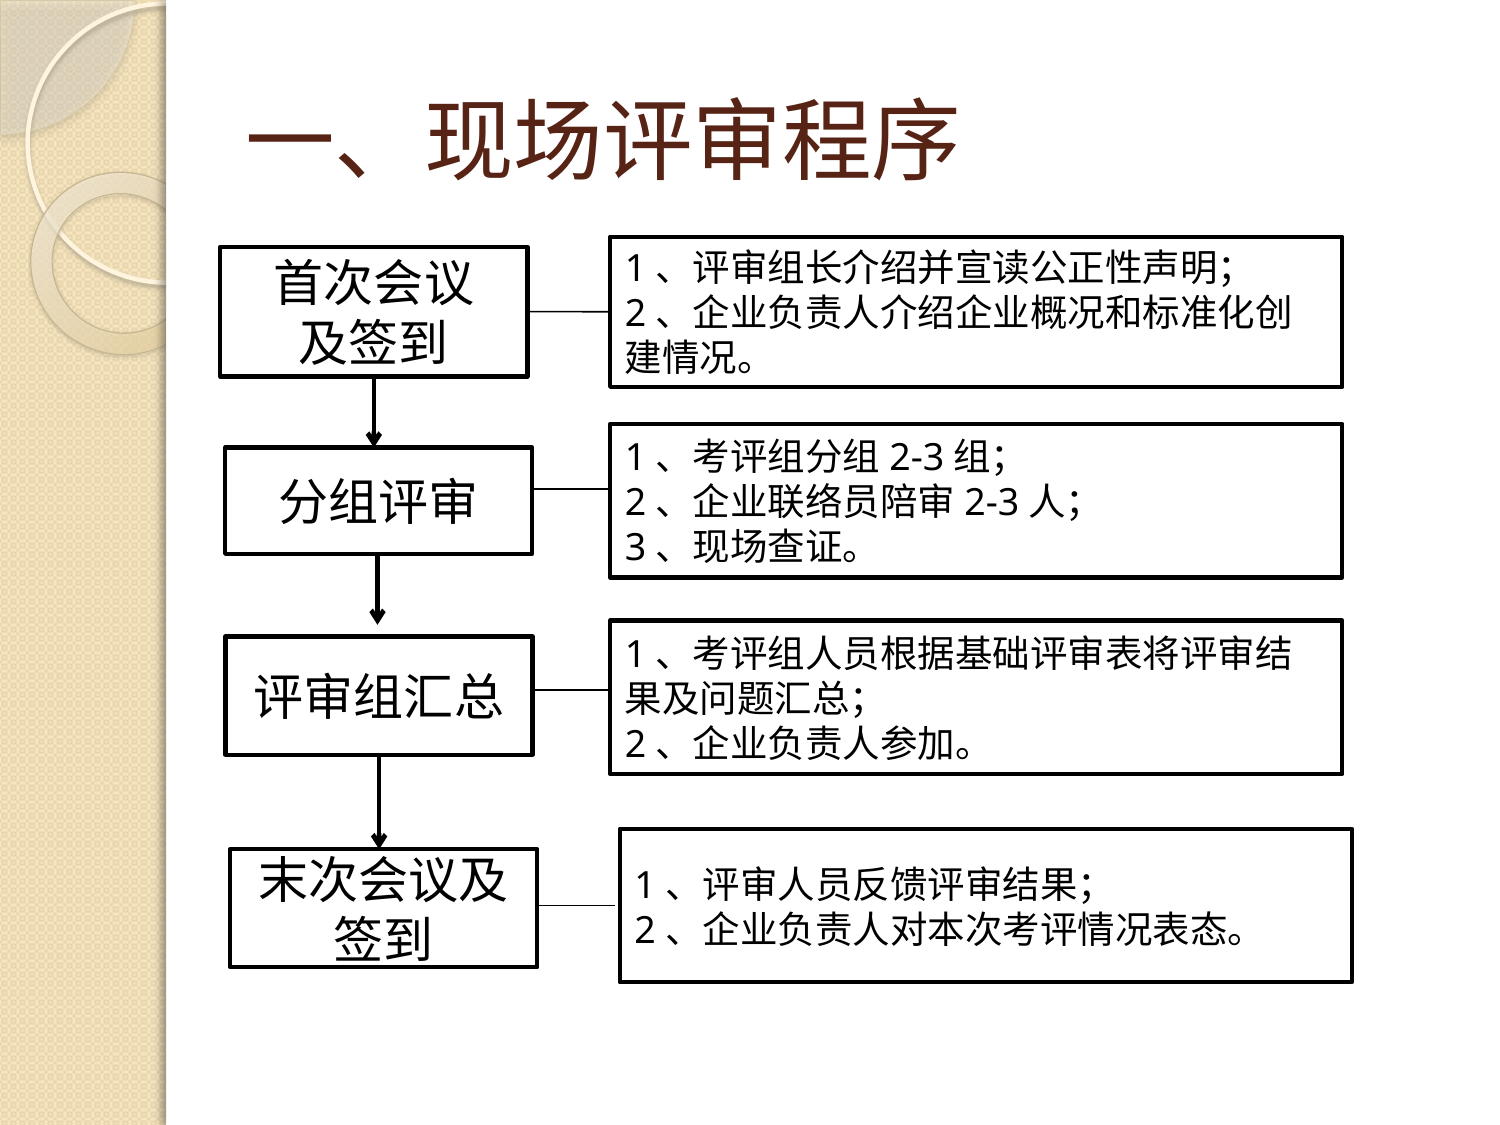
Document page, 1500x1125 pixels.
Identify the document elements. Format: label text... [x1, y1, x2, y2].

text_box 1、评审组长介绍并宣读公正性声明； 2、企业负责人介绍企业概况和标准化创建情况。 [608, 235, 1344, 389]
title 一、现场评审程序 [230, 44, 1461, 232]
text_box 1、评审人员反馈评审结果； 2、企业负责人对本次考评情况表态。 [618, 827, 1354, 984]
text_box 1、考评组分组2-3组； 2、企业联络员陪审2-3人； 3、现场查证。 [608, 422, 1344, 580]
text_box 1、考评组人员根据基础评审表将评审结果及问题汇总； 2、企业负责人参加。 [608, 618, 1344, 776]
text_box 分组评审 [223, 445, 534, 556]
text_box 末次会议及签到 [228, 847, 539, 969]
text_box 首次会议 及签到 [218, 245, 530, 379]
text_box 评审组汇总 [223, 634, 535, 757]
